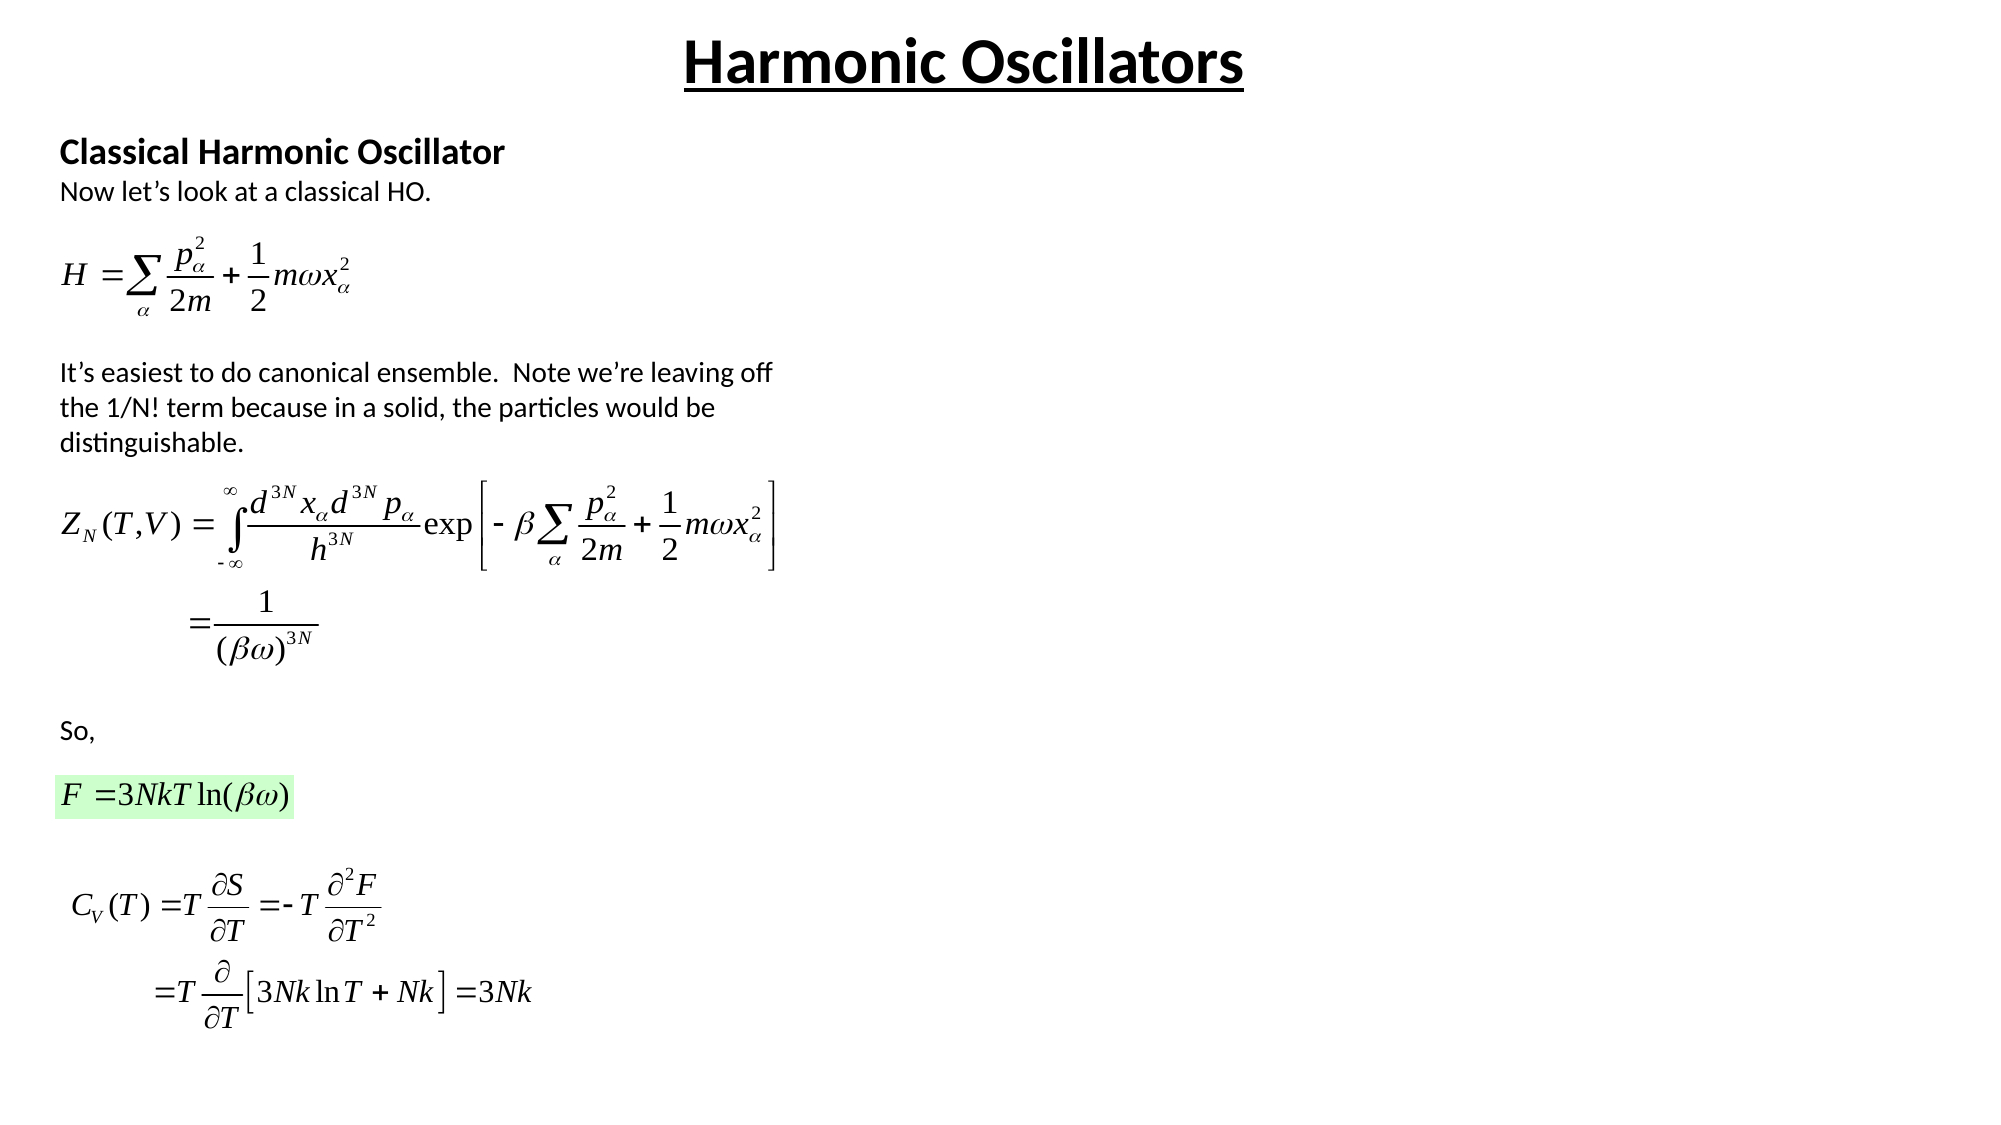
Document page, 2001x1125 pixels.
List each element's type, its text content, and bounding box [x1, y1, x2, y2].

text_box So, [45, 704, 166, 755]
title Harmonic Oscillators [587, 19, 1341, 106]
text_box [55, 227, 359, 324]
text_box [66, 859, 541, 1037]
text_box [55, 475, 789, 673]
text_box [55, 774, 295, 819]
text_box Classical Harmonic Oscillator Now let’s look at a classical HO. [45, 120, 799, 215]
text_box It’s easiest to do canonical ensemble. Note we’re leaving off the 1/N! term because in a solid, the particles would be distinguishable. [45, 346, 829, 466]
